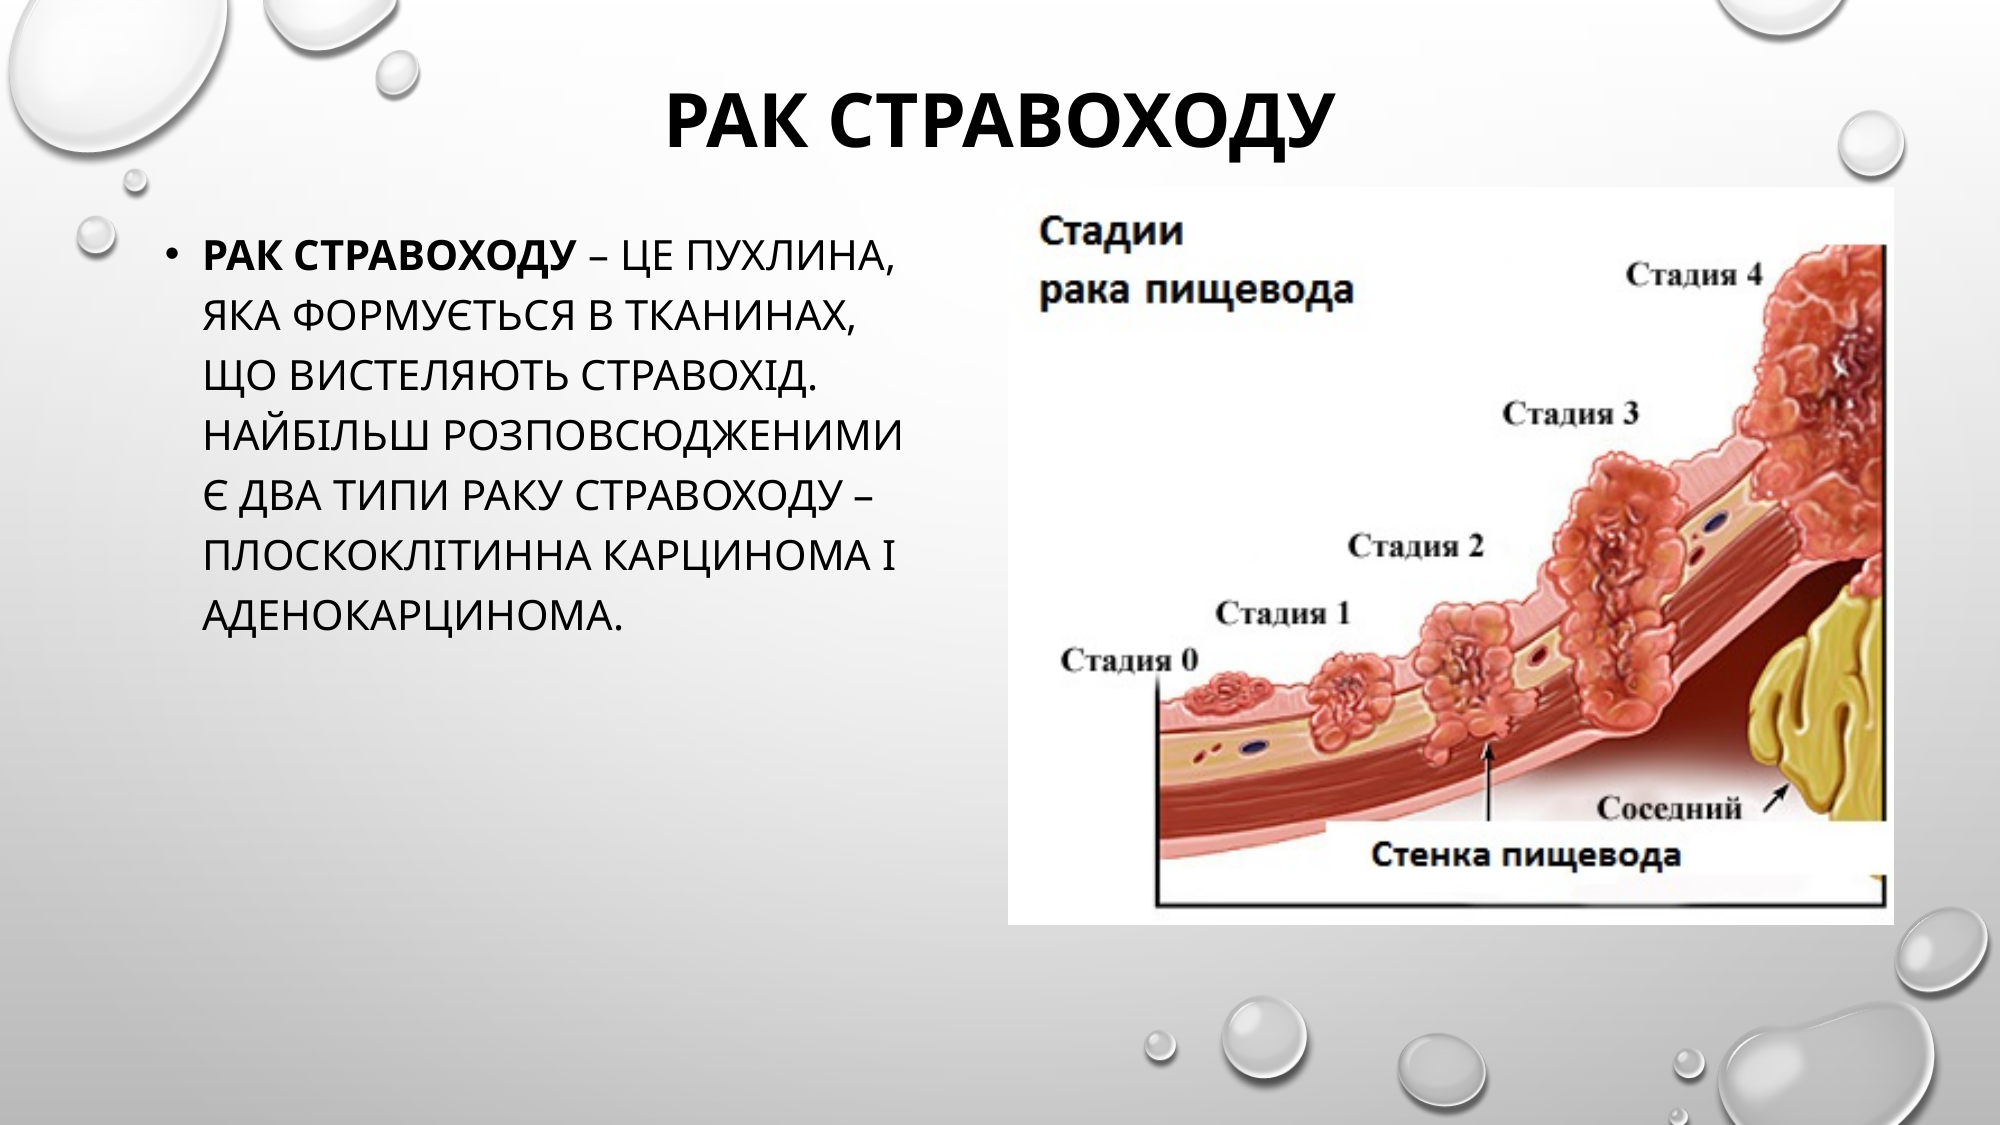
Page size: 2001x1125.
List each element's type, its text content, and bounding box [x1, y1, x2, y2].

list Рак стравоходу – це пухлина, яка формується в тканинах, що вистеляють стравохід. Найбільш розповсюдженими є два типи раку стравоходу – плоскоклітинна карцинома і аденокарцинома. [149, 211, 946, 925]
picture [0, 0, 2000, 1125]
title Рак стравоходу [149, 60, 1851, 188]
